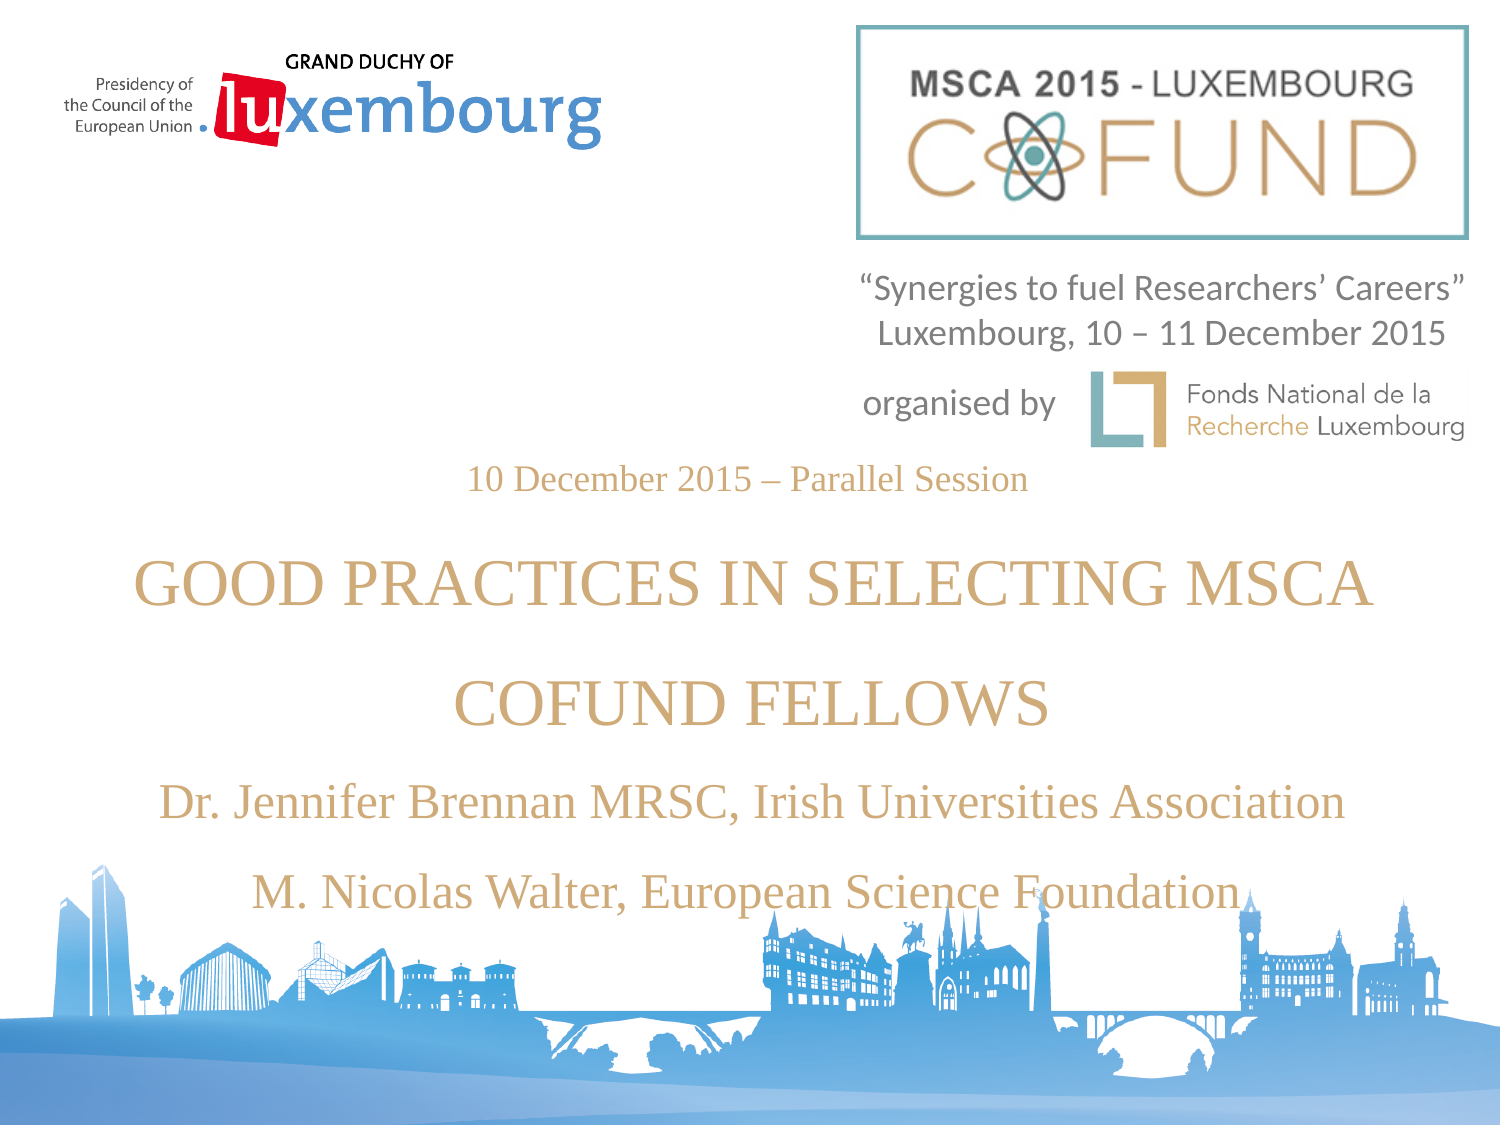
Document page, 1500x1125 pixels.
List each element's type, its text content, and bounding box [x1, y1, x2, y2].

title 10 December 2015 – Parallel Session GOOD PRACTICES IN SELECTING MSCA COFUND FELLOWS Dr. Jennifer Brennan MRSC, Irish Universities Association M. Nicolas Walter, European Science Foundation [17, 420, 1488, 929]
picture [64, 54, 601, 150]
picture [0, 860, 1500, 1125]
picture [1082, 362, 1500, 456]
text_box “Synergies to fuel Researchers’ Careers” Luxembourg, 10 – 11 December 2015 organised by [837, 255, 1488, 476]
picture [855, 25, 1469, 241]
